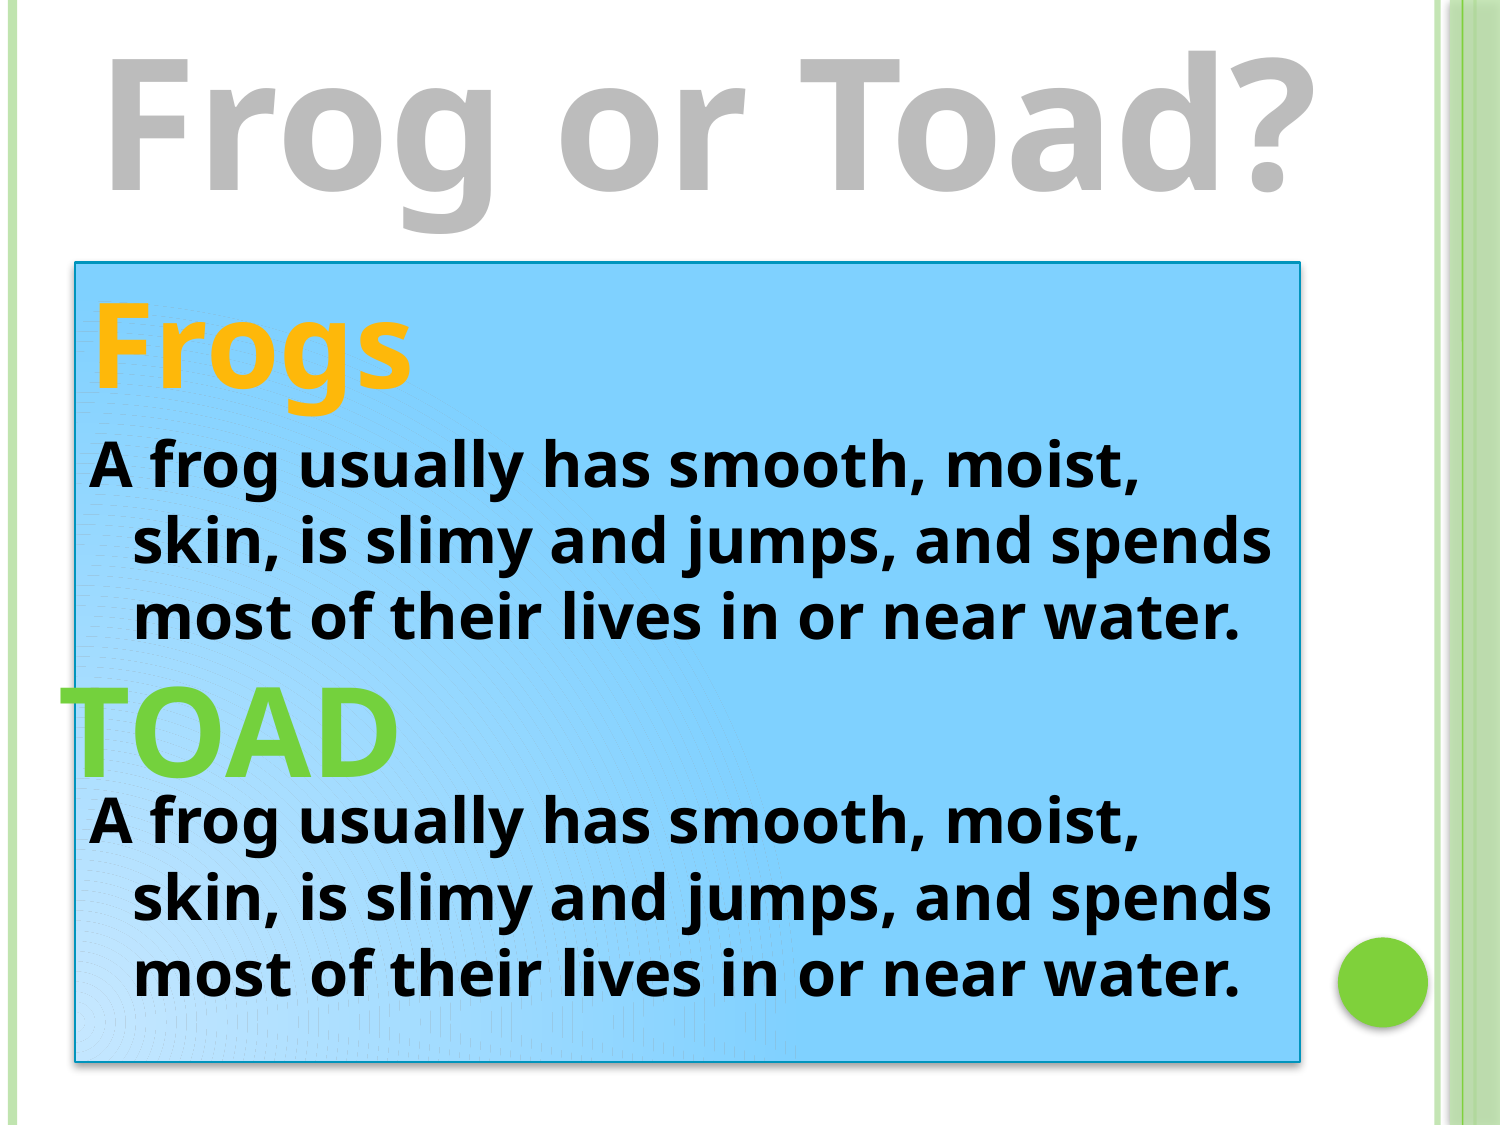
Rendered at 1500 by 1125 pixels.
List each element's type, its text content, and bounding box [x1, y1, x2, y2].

text_box Frog or Toad? [81, 0, 1335, 370]
list Frogs A frog usually has smooth, moist, skin, is slimy and jumps, and spends most of their lives in or near water. A frog usually has smooth, moist, skin, is slimy and jumps, and spends most of their lives in or near water. [74, 261, 1301, 1063]
text_box Toad [43, 645, 420, 811]
